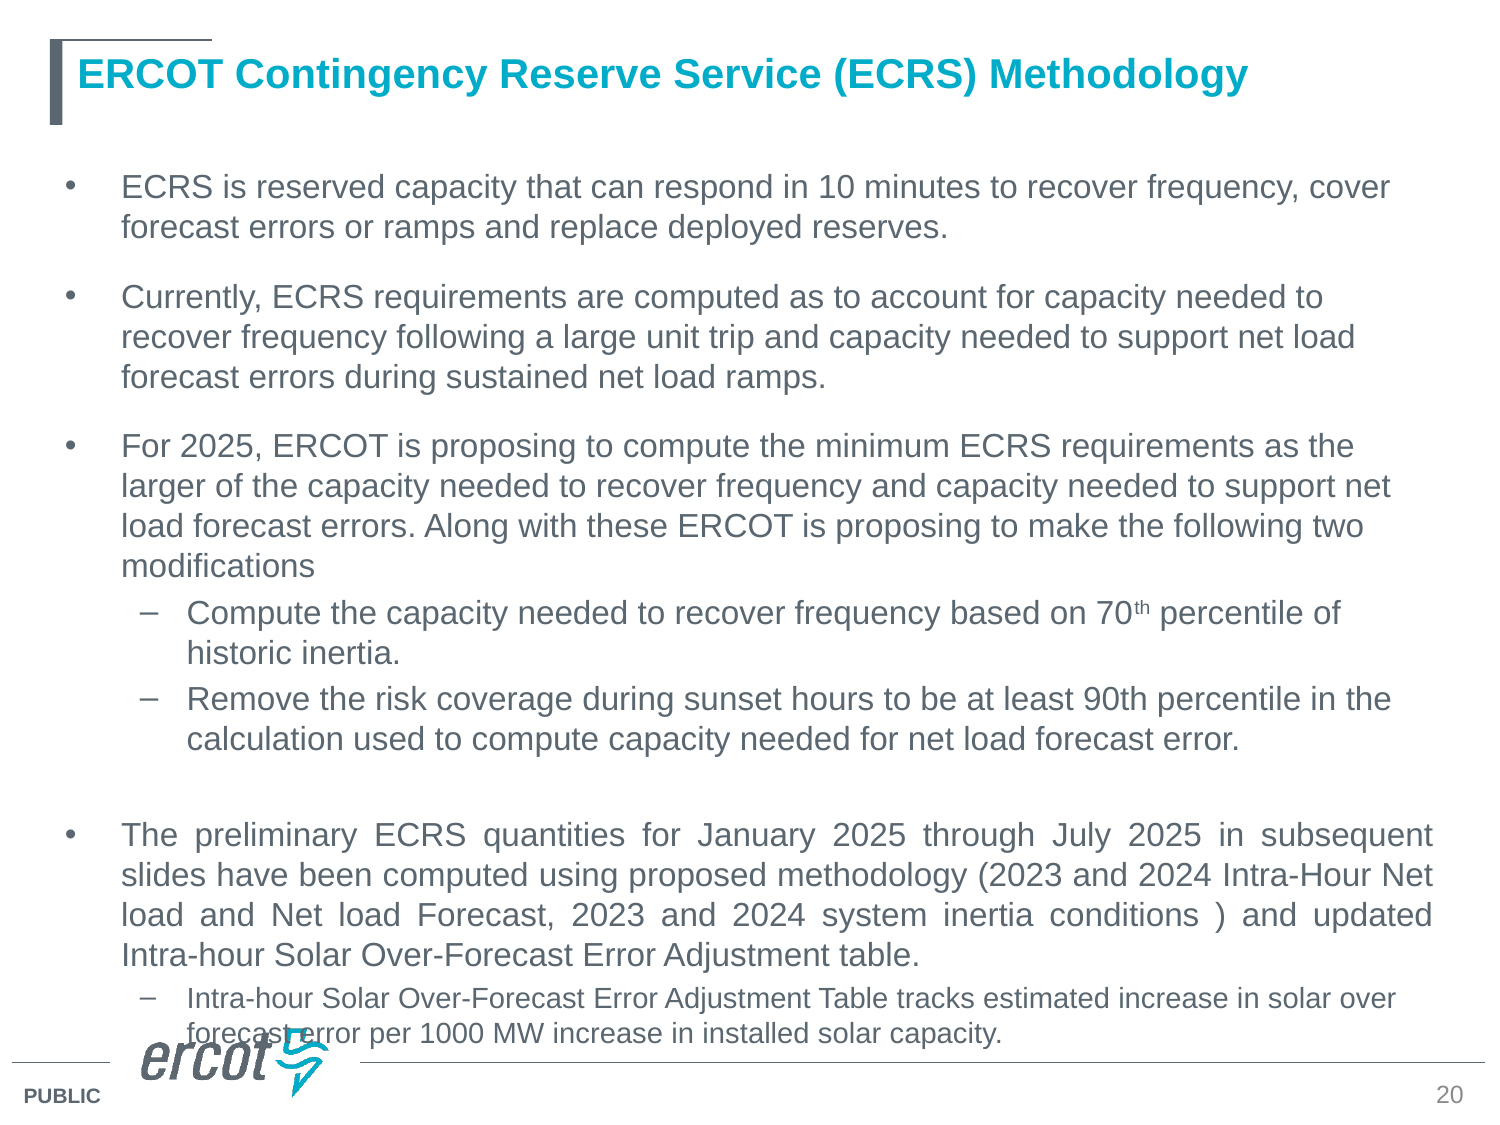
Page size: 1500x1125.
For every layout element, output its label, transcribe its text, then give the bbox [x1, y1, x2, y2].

list ECRS is reserved capacity that can respond in 10 minutes to recover frequency, cover forecast errors or ramps and replace deployed reserves. Currently, ECRS requirements are computed as to account for capacity needed to recover frequency following a large unit trip and capacity needed to support net load forecast errors during sustained net load ramps. For 2025, ERCOT is proposing to compute the minimum ECRS requirements as the larger of the capacity needed to recover frequency and capacity needed to support net load forecast errors. Along with these ERCOT is proposing to make the following two modifications Compute the capacity needed to recover frequency based on 70th percentile of historic inertia. Remove the risk coverage during sunset hours to be at least 90th percentile in the calculation used to compute capacity needed for net load forecast error. The preliminary ECRS quantities for January 2025 through July 2025 in subsequent slides have been computed using proposed methodology (2023 and 2024 Intra-Hour Net load and Net load Forecast, 2023 and 2024 system inertia conditions ) and updated Intra-hour Solar Over-Forecast Error Adjustment table. Intra-hour Solar Over-Forecast Error Adjustment Table tracks estimated increase in solar over forecast error per 1000 MW increase in installed solar capacity. [50, 157, 1450, 867]
slide_number 20 [1412, 1076, 1488, 1112]
picture [137, 1024, 332, 1100]
title ERCOT Contingency Reserve Service (ECRS) Methodology [62, 39, 1450, 157]
